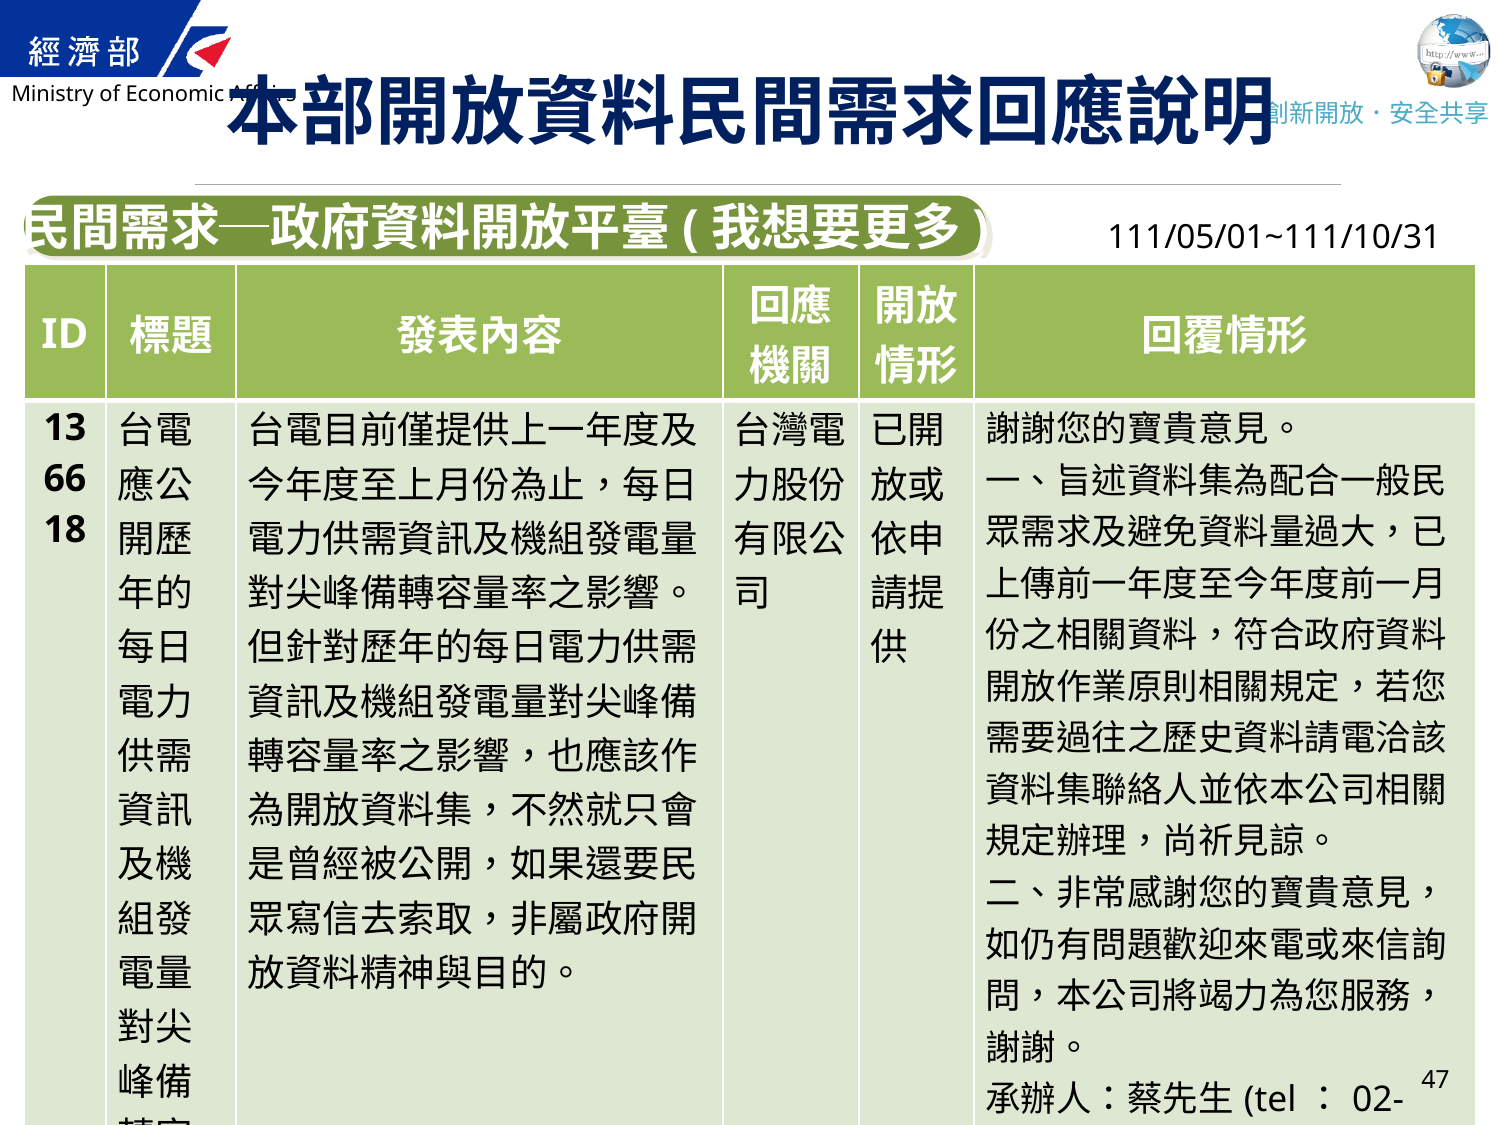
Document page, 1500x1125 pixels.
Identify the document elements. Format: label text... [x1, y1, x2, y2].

table_header 回應 機關 [724, 265, 858, 398]
text_box 111/05/01~111/10/31 [1092, 208, 1477, 263]
table_header 發表內容 [237, 265, 722, 398]
table_header 標題 [107, 265, 235, 398]
table_cell 台電目前僅提供上一年度及今年度至上月份為止，每日電力供需資訊及機組發電量對尖峰備轉容量率之影響。但針對歷年的每日電力供需資訊及機組發電量對尖峰備轉容量率之影響，也應該作為開放資料集，不然就只會是曾經被公開，如果還要民眾寫信去索取，非屬政府開放資料精神與目的。 [237, 403, 722, 1125]
picture [1411, 10, 1495, 90]
table_header 開放 情形 [860, 265, 973, 398]
table_cell 136618 [25, 403, 105, 1125]
table_cell 台電應公開歷年的每日電力供需資訊及機組發電量對尖峰備轉容量率 [107, 403, 235, 1125]
table_header 回覆情形 [975, 265, 1475, 398]
table_cell 謝謝您的寶貴意見。 一、旨述資料集為配合一般民眾需求及避免資料量過大，已上傳前一年度至今年度前一月份之相關資料，符合政府資料開放作業原則相關規定，若您需要過往之歷史資料請電洽該資料集聯絡人並依本公司相關規定辦理，尚祈見諒。 二、非常感謝您的寶貴意見，如仍有問題歡迎來電或來信詢問，本公司將竭力為您服務，謝謝。 承辦人：蔡先生(tel：02-23666639/email：u027211@taipower.com.tw) 台灣電力公司 敬復 [975, 403, 1475, 1125]
picture [0, 0, 231, 77]
table_header ID [25, 265, 105, 398]
table_cell 已開放或依申請提供 [860, 403, 973, 1125]
table_cell 台灣電力股份有限公司 [724, 403, 858, 1125]
text_box 民間需求─政府資料開放平臺(我想要更多) [23, 195, 987, 257]
title 本部開放資料民間需求回應說明 [75, 45, 1425, 173]
slide_number 47 [1114, 1050, 1465, 1111]
